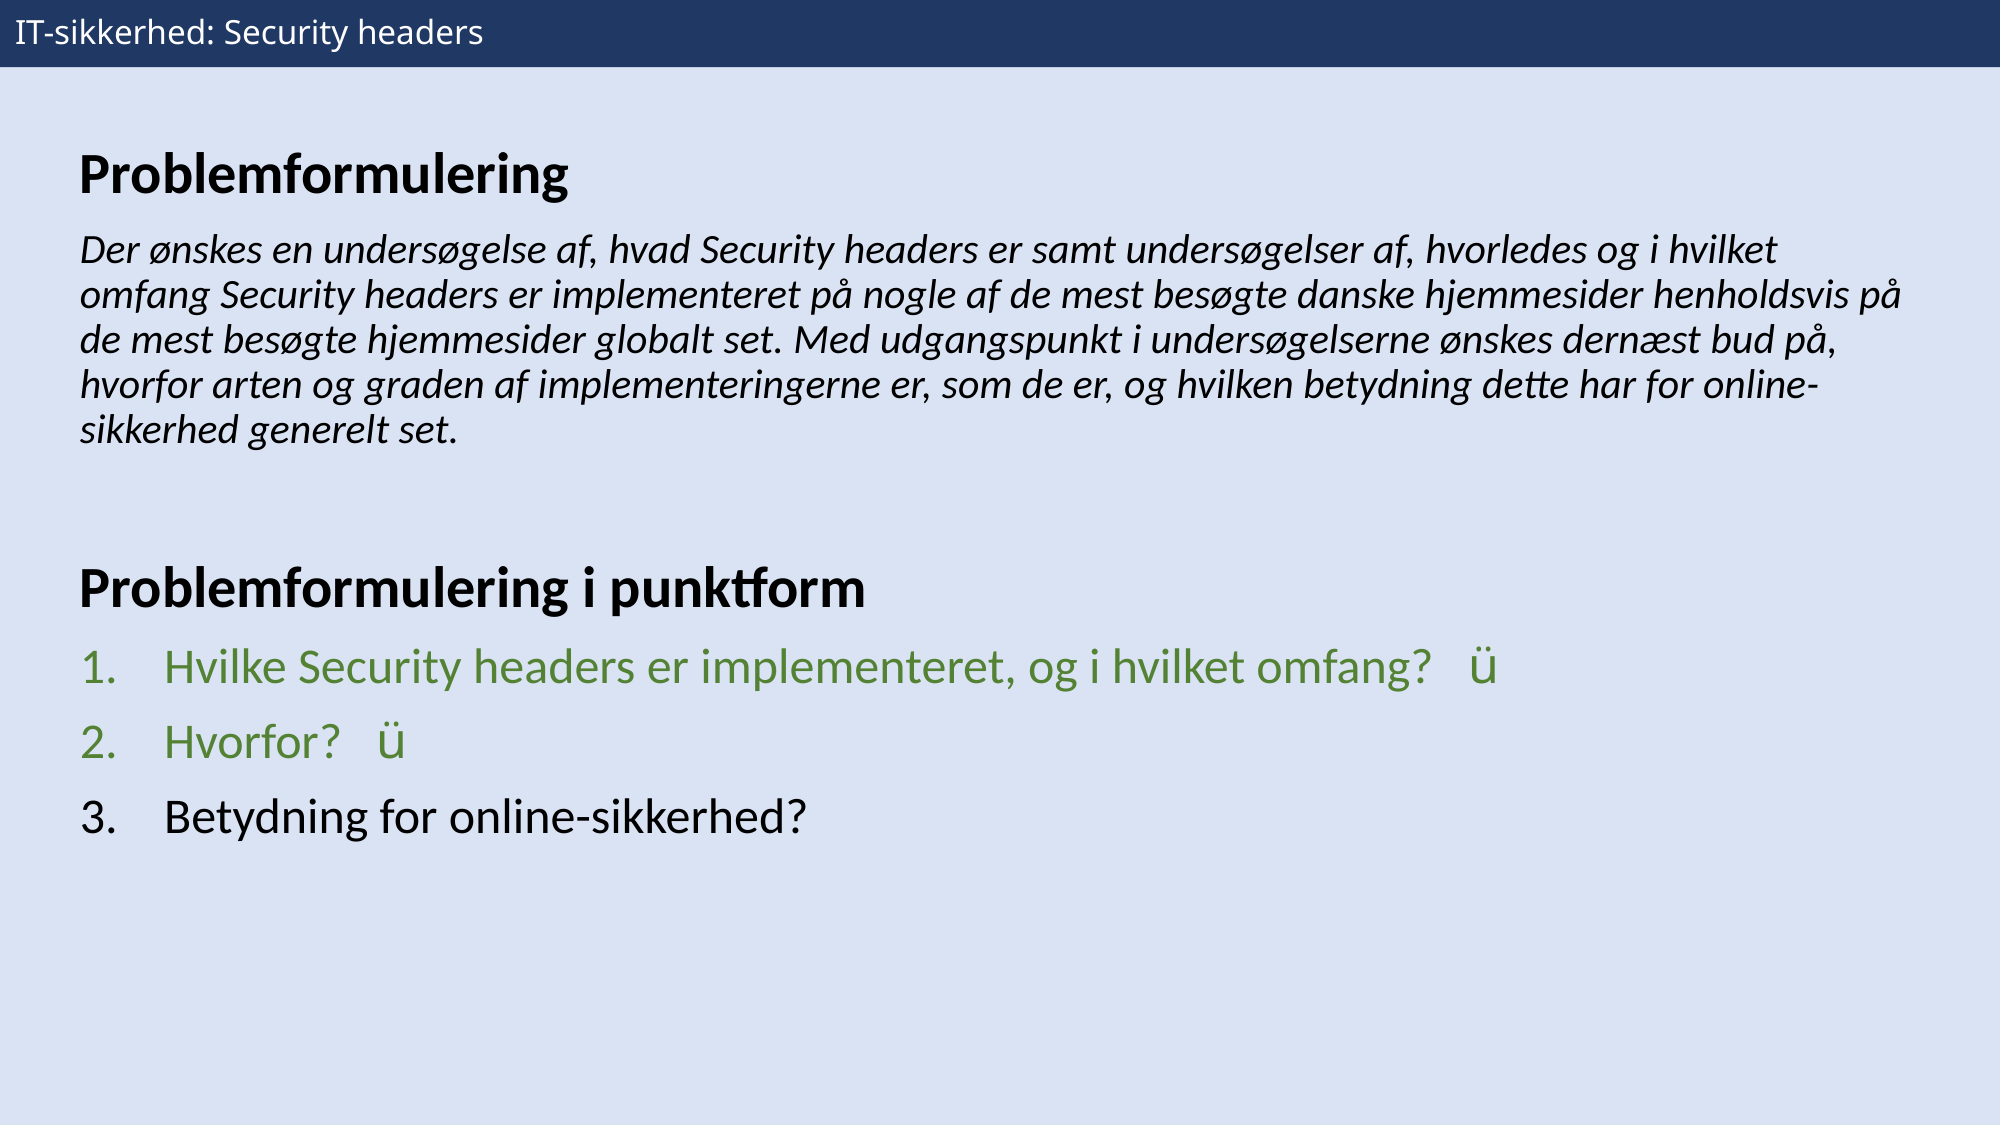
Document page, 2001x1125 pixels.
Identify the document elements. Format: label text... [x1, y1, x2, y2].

list Problemformulering Der ønskes en undersøgelse af, hvad Security headers er samt undersøgelser af, hvorledes og i hvilket omfang Security headers er implementeret på nogle af de mest besøgte danske hjemmesider henholdsvis på de mest besøgte hjemmesider globalt set. Med udgangspunkt i undersøgelserne ønskes dernæst bud på, hvorfor arten og graden af implementeringerne er, som de er, og hvilken betydning dette har for online-sikkerhed generelt set. Problemformulering i punktform Hvilke Security headers er implementeret, og i hvilket omfang? ü Hvorfor? ü Betydning for online-sikkerhed? [64, 135, 1936, 1071]
title IT-sikkerhed: Security headers [0, 0, 2000, 68]
